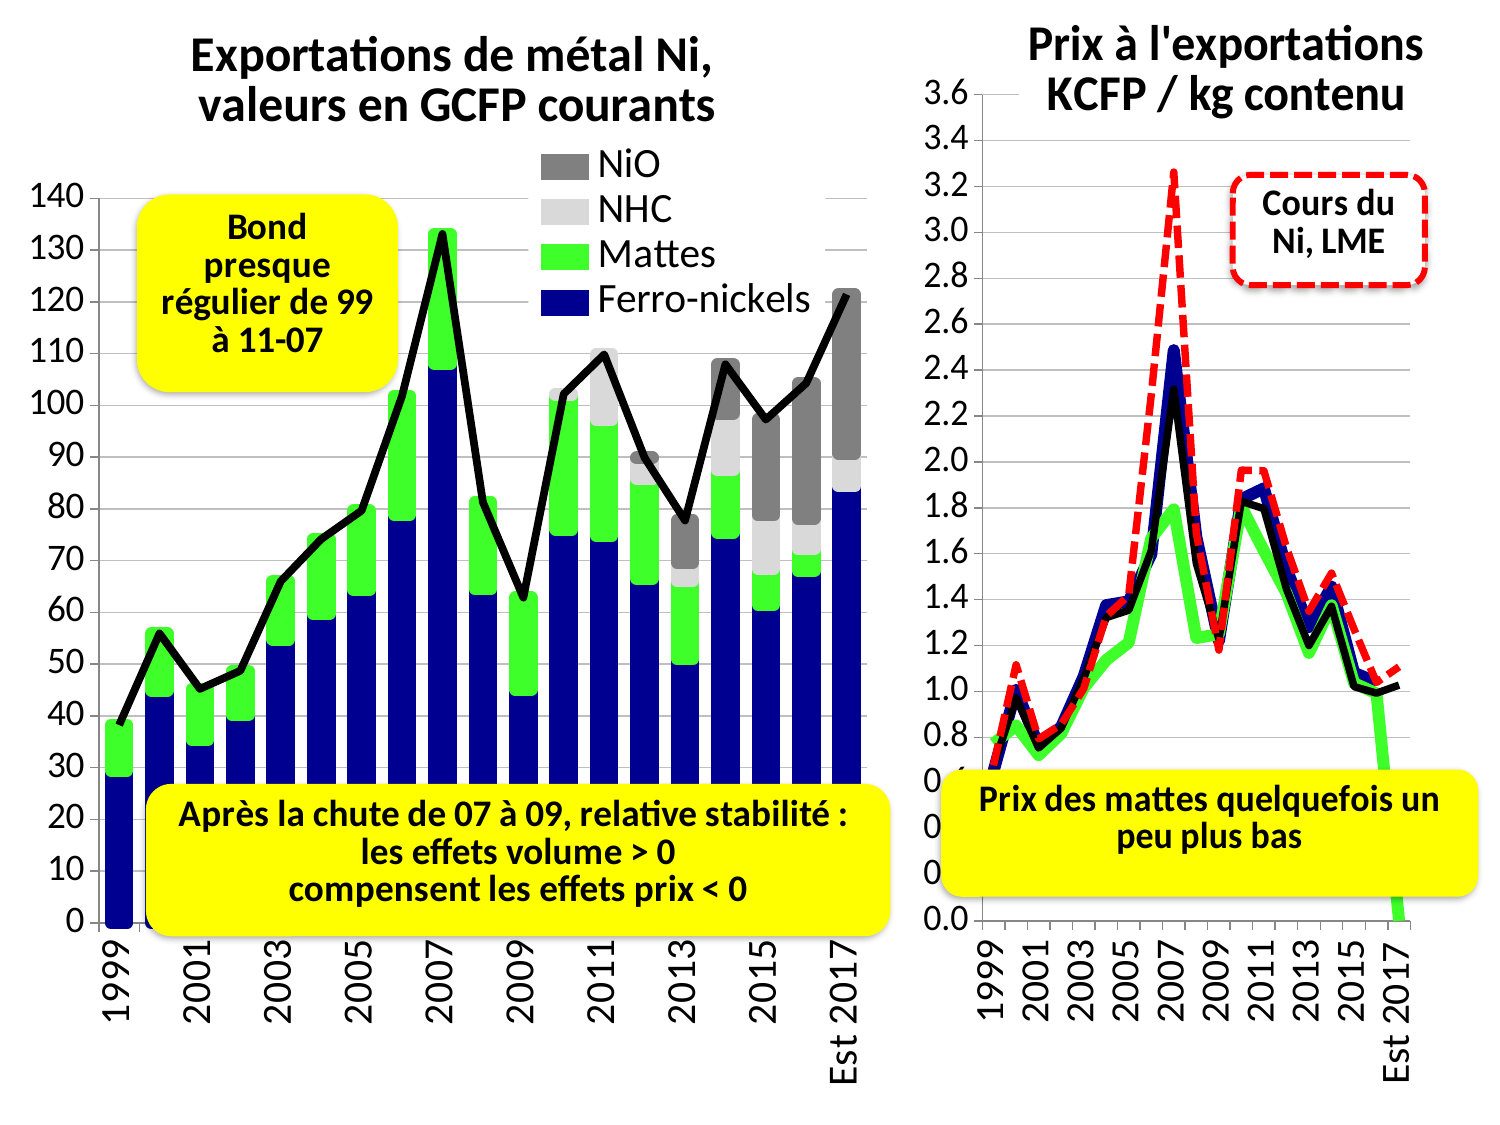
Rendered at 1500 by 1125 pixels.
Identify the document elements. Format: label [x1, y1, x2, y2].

chart [19, 18, 898, 1108]
chart [922, 7, 1485, 1108]
